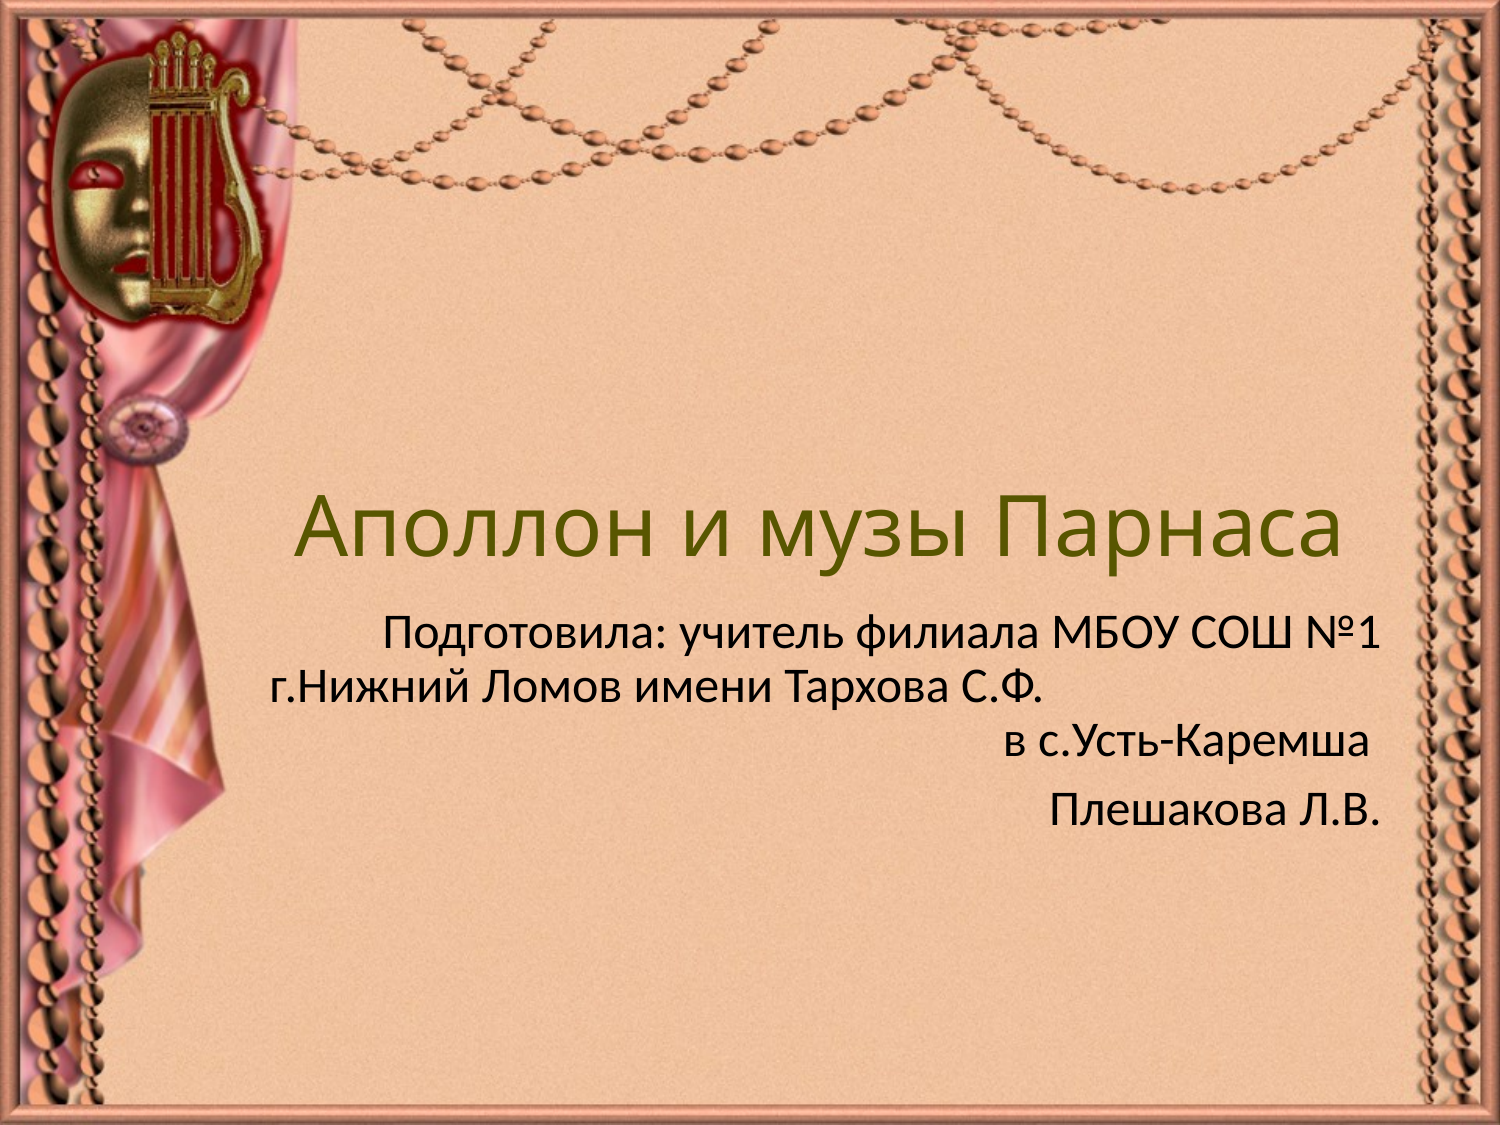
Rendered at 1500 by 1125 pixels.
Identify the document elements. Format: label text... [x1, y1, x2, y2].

title Аполлон и музы Парнаса [244, 190, 1397, 583]
picture [0, 0, 1500, 1125]
subtitle Подготовила: учитель филиала МБОУ СОШ №1 г.Нижний Ломов имени Тархова С.Ф. в с.Усть-Каремша Плешакова Л.В. [244, 597, 1397, 870]
